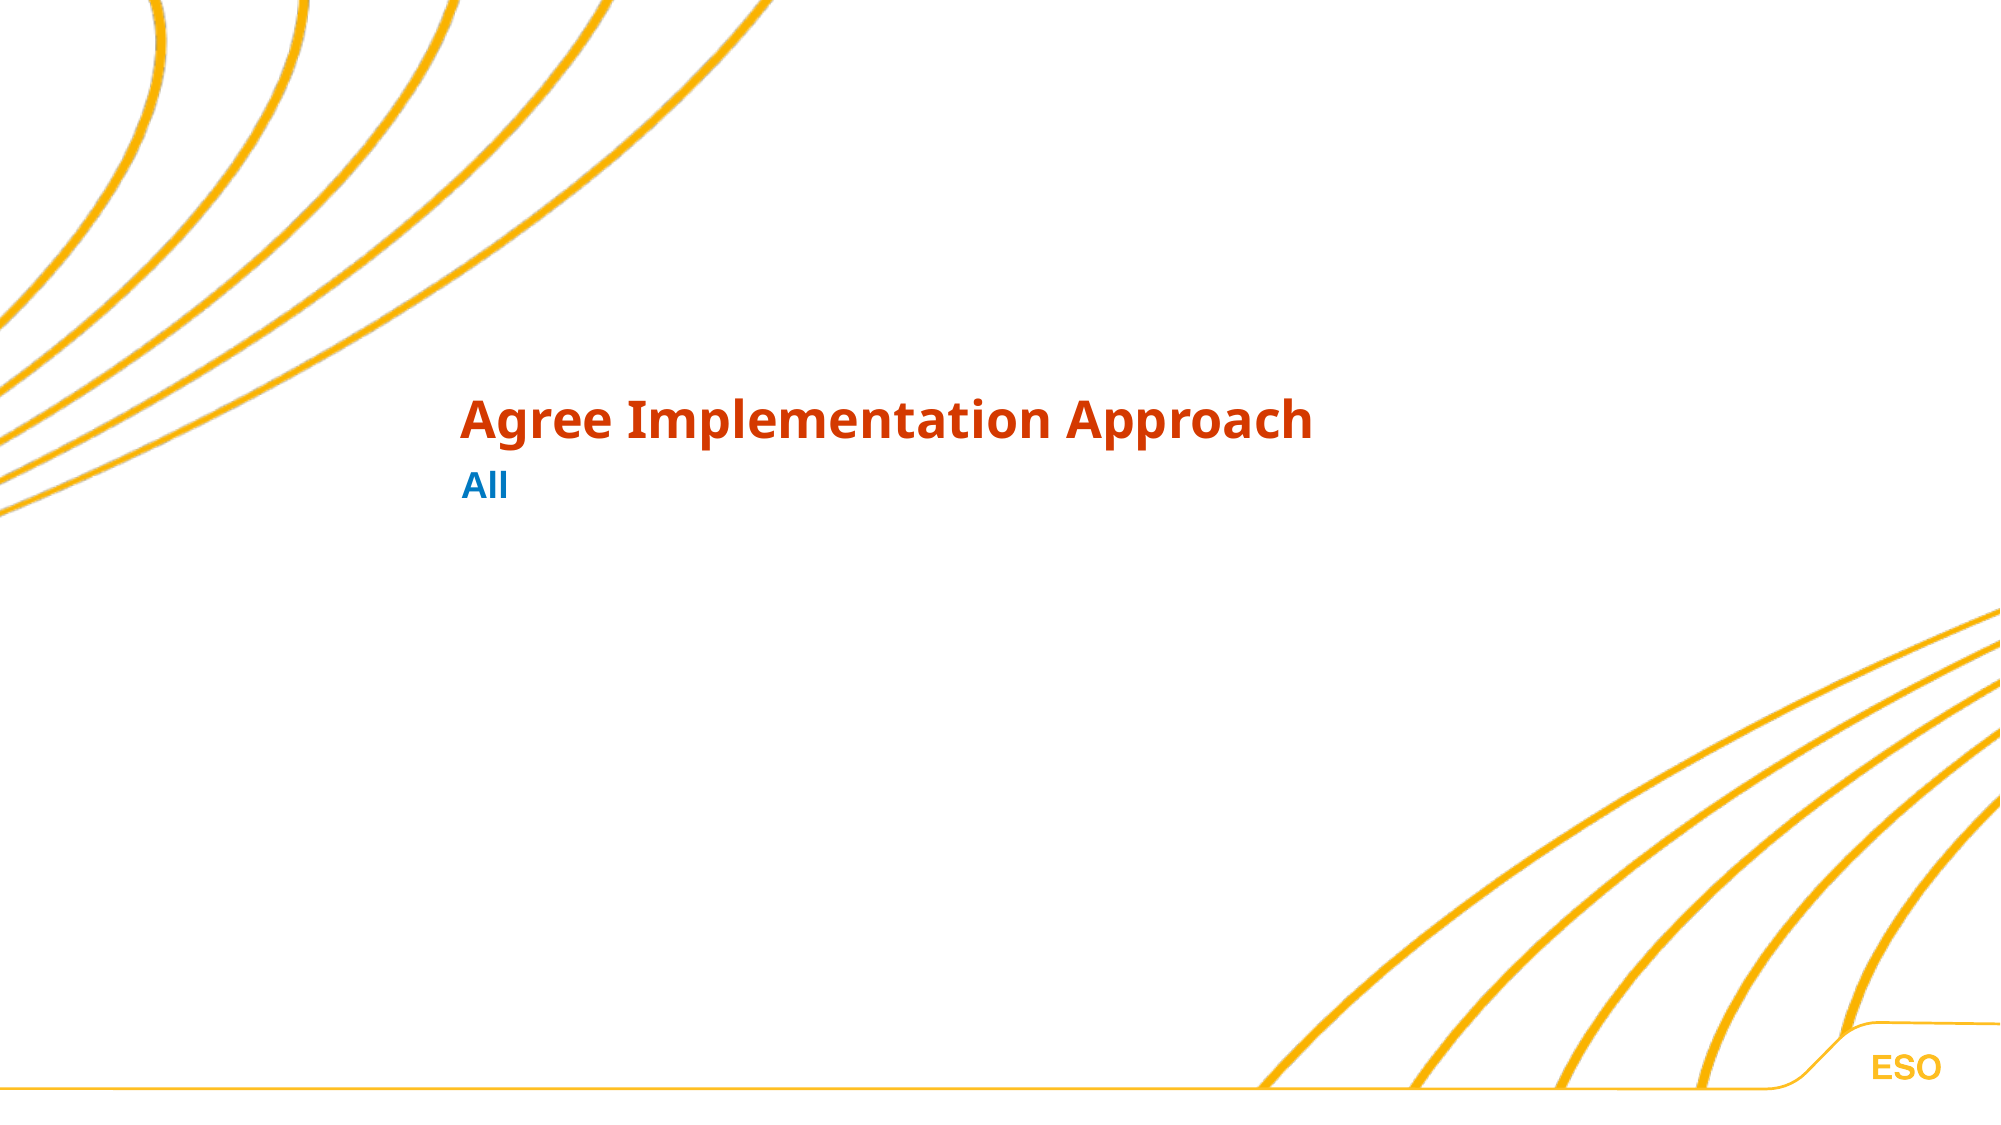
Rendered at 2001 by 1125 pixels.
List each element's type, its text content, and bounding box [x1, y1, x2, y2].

text_box All [445, 458, 1608, 526]
picture [1126, 488, 2000, 1087]
list Agree Implementation Approach [445, 386, 1636, 628]
picture [1873, 1054, 1941, 1080]
picture [0, 0, 874, 637]
